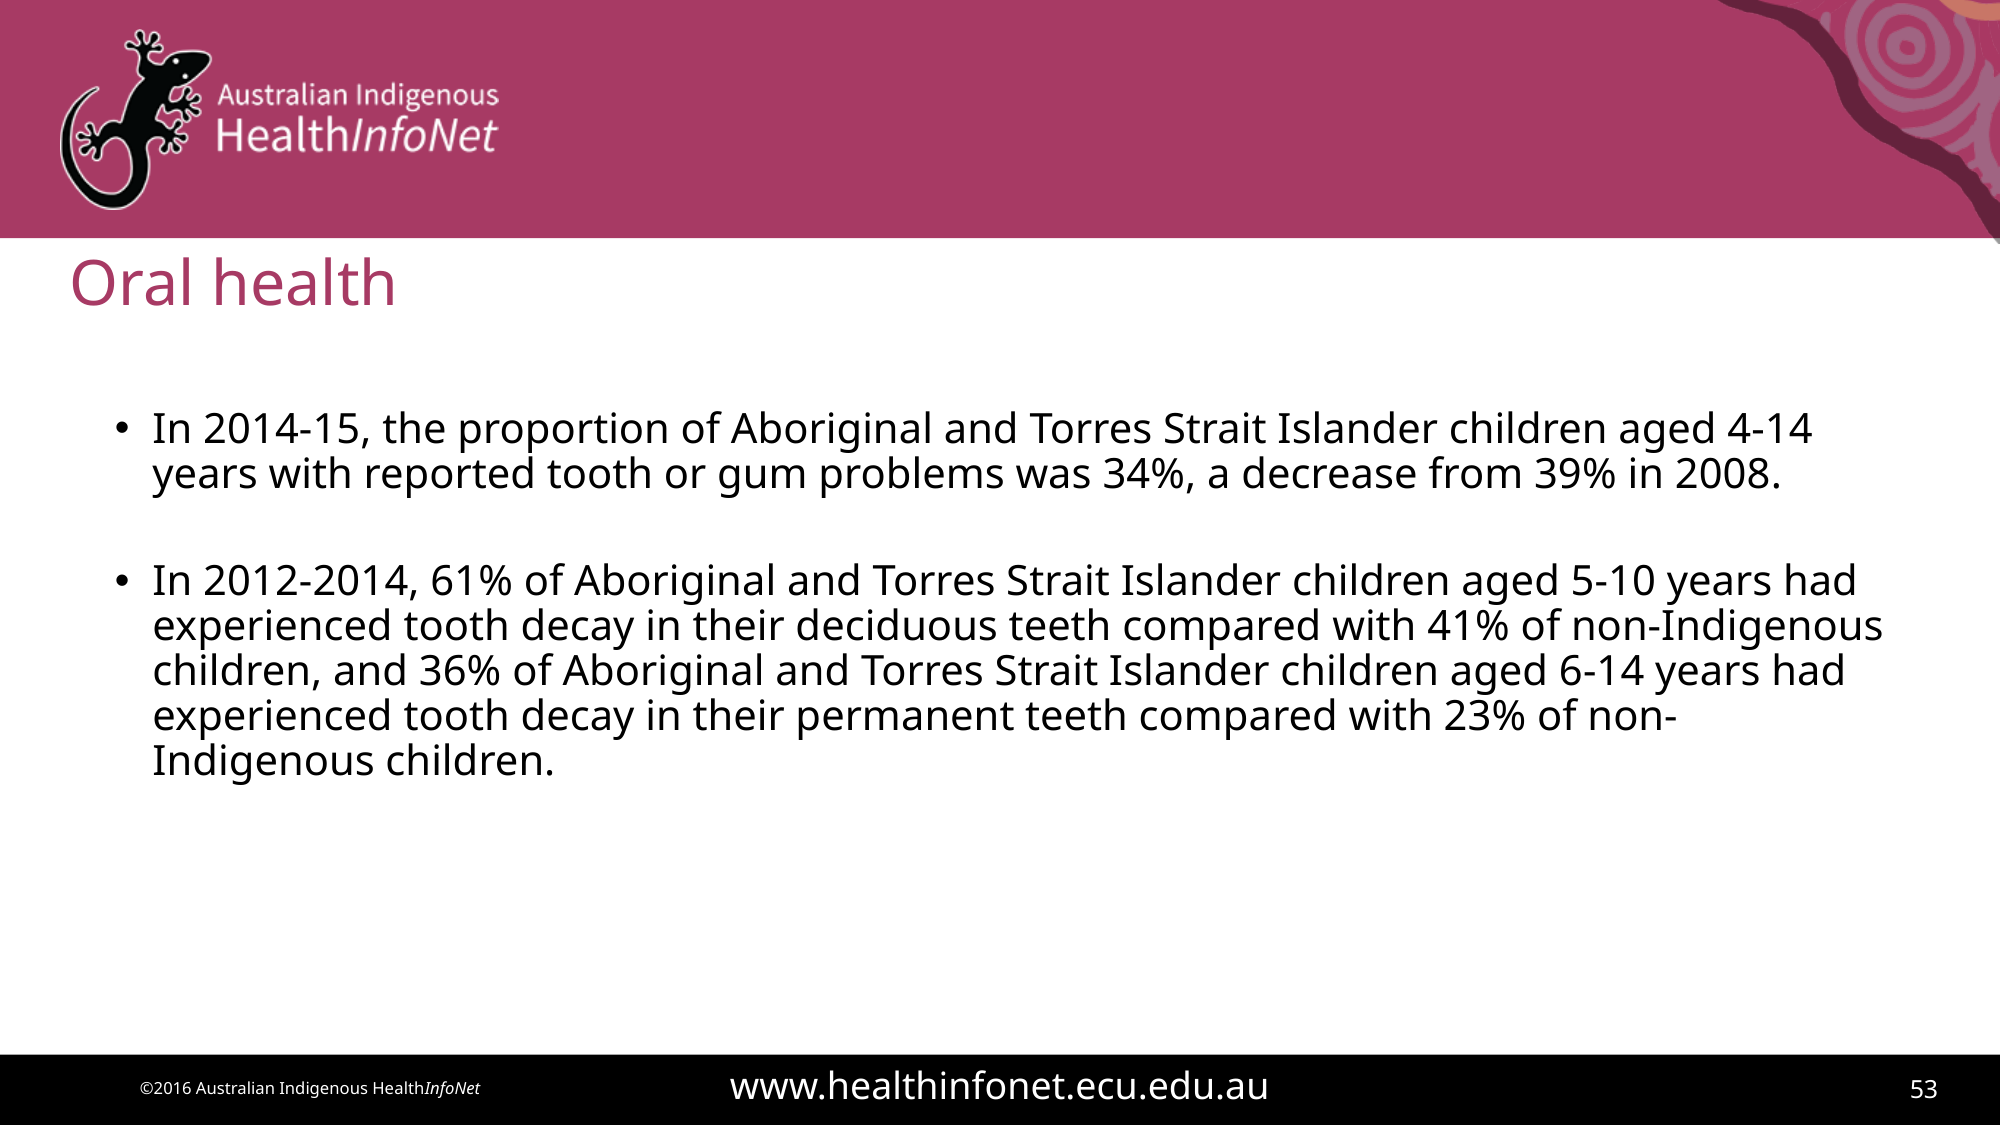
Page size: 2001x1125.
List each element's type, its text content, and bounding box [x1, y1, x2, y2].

list In 2014-15, the proportion of Aboriginal and Torres Strait Islander children aged 4-14 years with reported tooth or gum problems was 34%, a decrease from 39% in 2008. In 2012-2014, 61% of Aboriginal and Torres Strait Islander children aged 5-10 years had experienced tooth decay in their deciduous teeth compared with 41% of non-Indigenous children, and 36% of Aboriginal and Torres Strait Islander children aged 6-14 years had experienced tooth decay in their permanent teeth compared with 23% of non-Indigenous children. [99, 399, 1900, 1050]
picture [60, 29, 499, 210]
picture [1673, 0, 2000, 279]
title Oral health [55, 243, 1945, 327]
